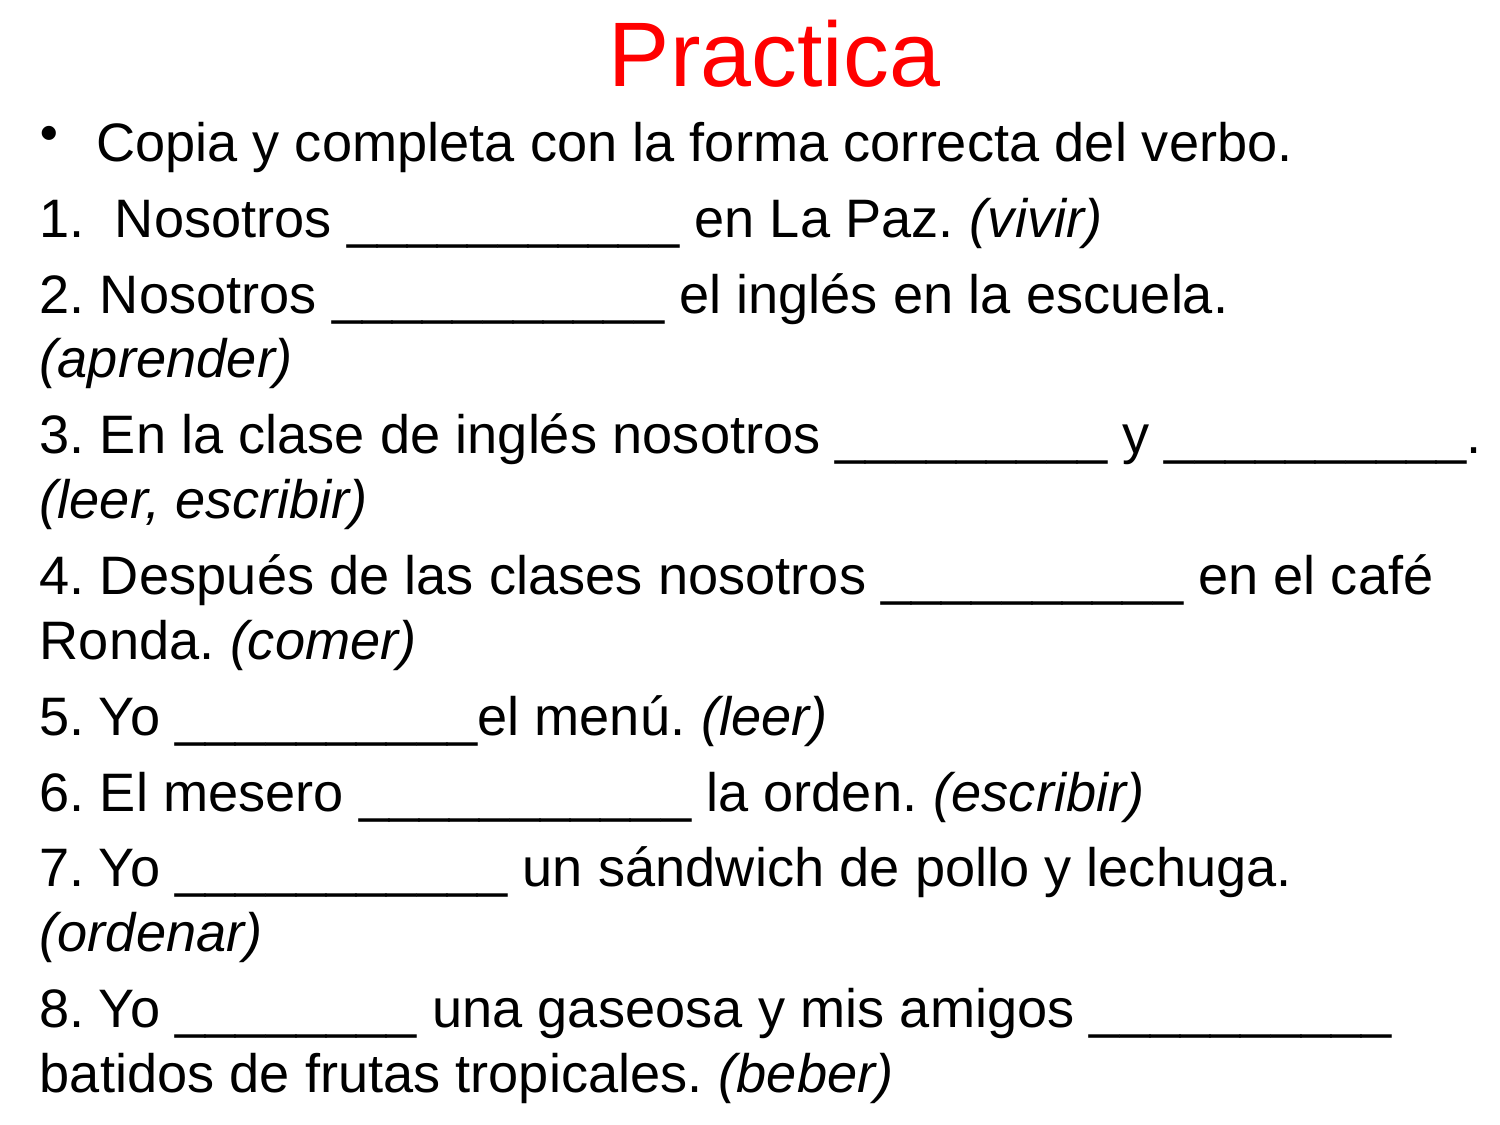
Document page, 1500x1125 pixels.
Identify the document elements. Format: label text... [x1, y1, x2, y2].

text_box Copia y completa con la forma correcta del verbo. 1. Nosotros ___________ en La Paz. (vivir) 2. Nosotros ___________ el inglés en la escuela. (aprender) 3. En la clase de inglés nosotros _________ y __________. (leer, escribir) 4. Después de las clases nosotros __________ en el café Ronda. (comer) 5. Yo __________el menú. (leer) 6. El mesero ___________ la orden. (escribir) 7. Yo ___________ un sándwich de pollo y lechuga. (ordenar) 8. Yo ________ una gaseosa y mis amigos __________ batidos de frutas tropicales. (beber) [24, 99, 1500, 1038]
text_box Practica [137, 0, 1413, 99]
